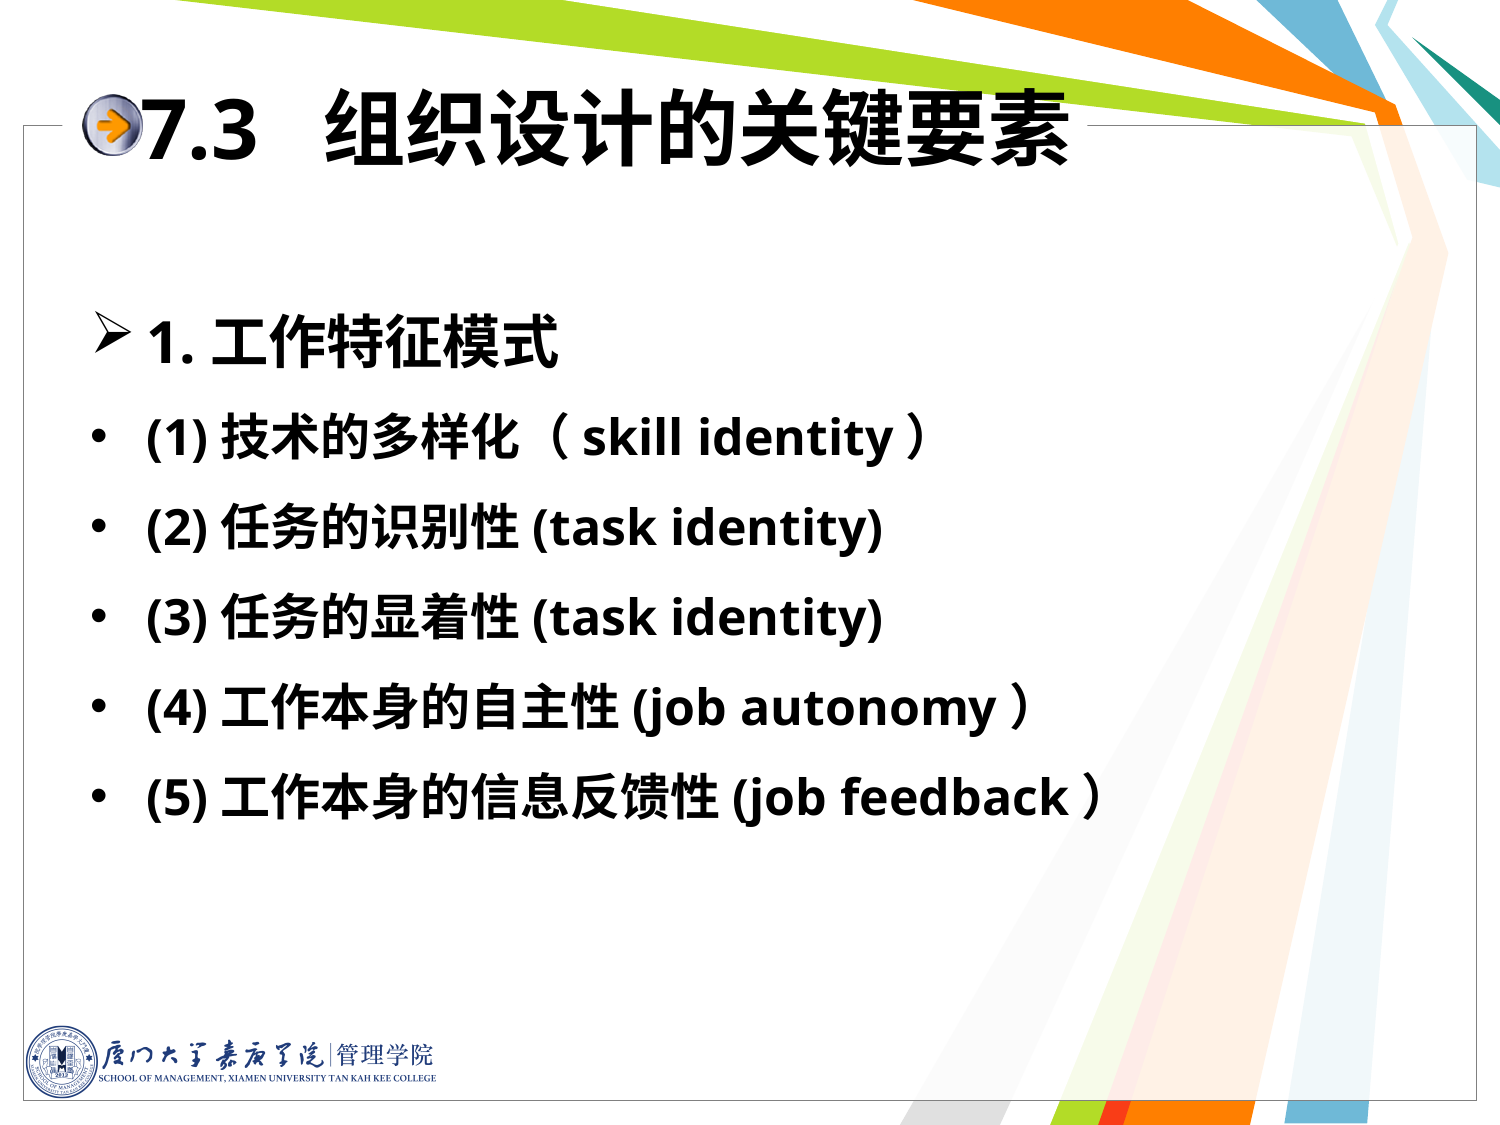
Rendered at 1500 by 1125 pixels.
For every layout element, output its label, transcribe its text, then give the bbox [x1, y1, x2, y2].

title 7.3 组织设计的关键要素 [125, 32, 1159, 220]
list 1.工作特征模式 (1)技术的多样化（skill identity） (2)任务的识别性(task identity) (3)任务的显着性(task identity) (4)工作本身的自主性(job autonomy） (5)工作本身的信息反馈性(job feedback） [75, 262, 1425, 1005]
picture [24, 1024, 438, 1100]
picture [82, 94, 125, 156]
